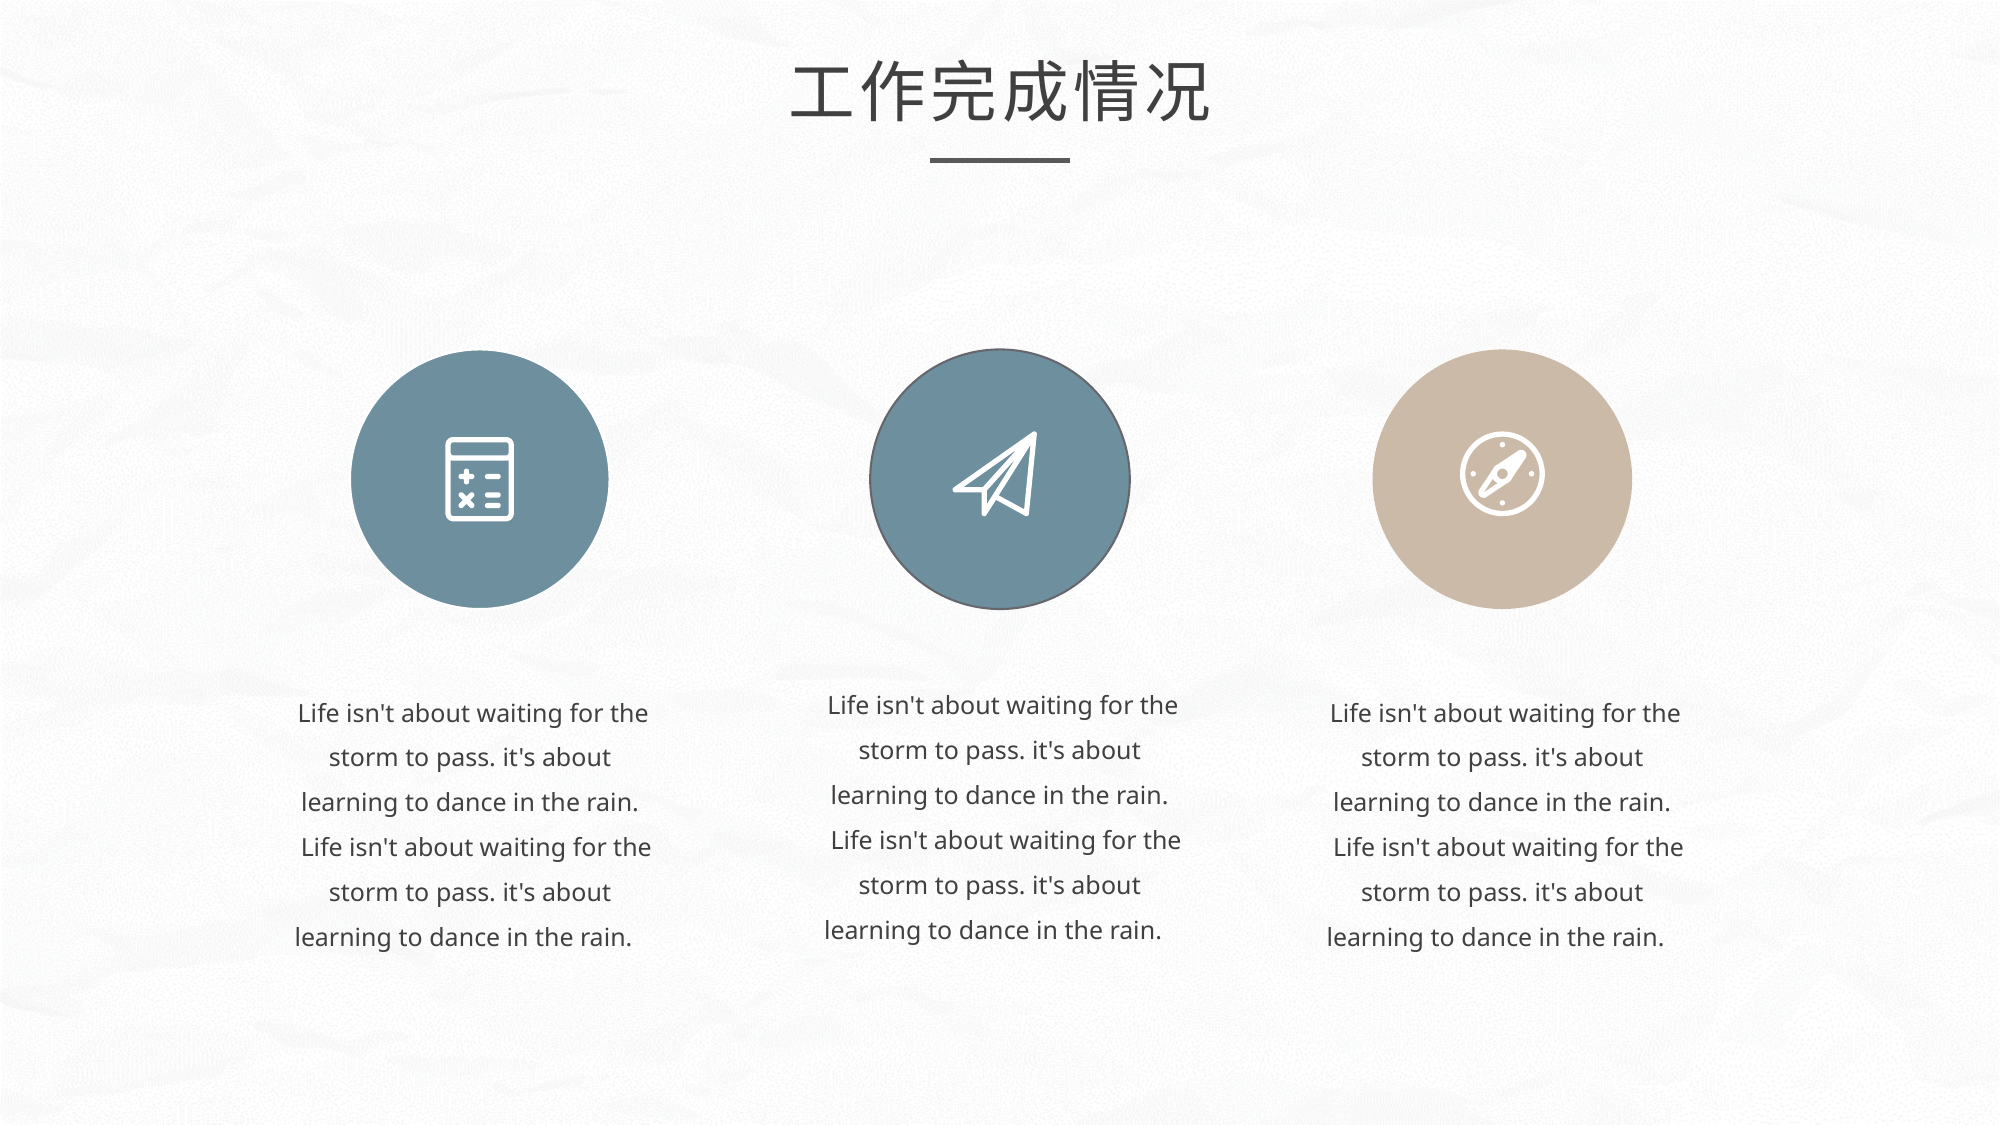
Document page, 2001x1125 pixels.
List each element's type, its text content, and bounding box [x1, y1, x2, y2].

text_box [348, 348, 611, 611]
text_box [1371, 348, 1634, 611]
text_box [869, 348, 1131, 611]
text_box Life isn't about waiting for the storm to pass. it's about learning to dance in the rain. Life isn't about waiting for the storm to pass. it's about learning to dance in the rain. [1295, 674, 1710, 959]
text_box [952, 431, 1037, 517]
text_box 工作完成情况 [717, 44, 1283, 136]
text_box Life isn't about waiting for the storm to pass. it's about learning to dance in the rain. Life isn't about waiting for the storm to pass. it's about learning to dance in the rain. [792, 667, 1207, 952]
text_box [1460, 431, 1545, 517]
text_box [445, 437, 514, 522]
text_box Life isn't about waiting for the storm to pass. it's about learning to dance in the rain. Life isn't about waiting for the storm to pass. it's about learning to dance in the rain. [263, 674, 678, 959]
